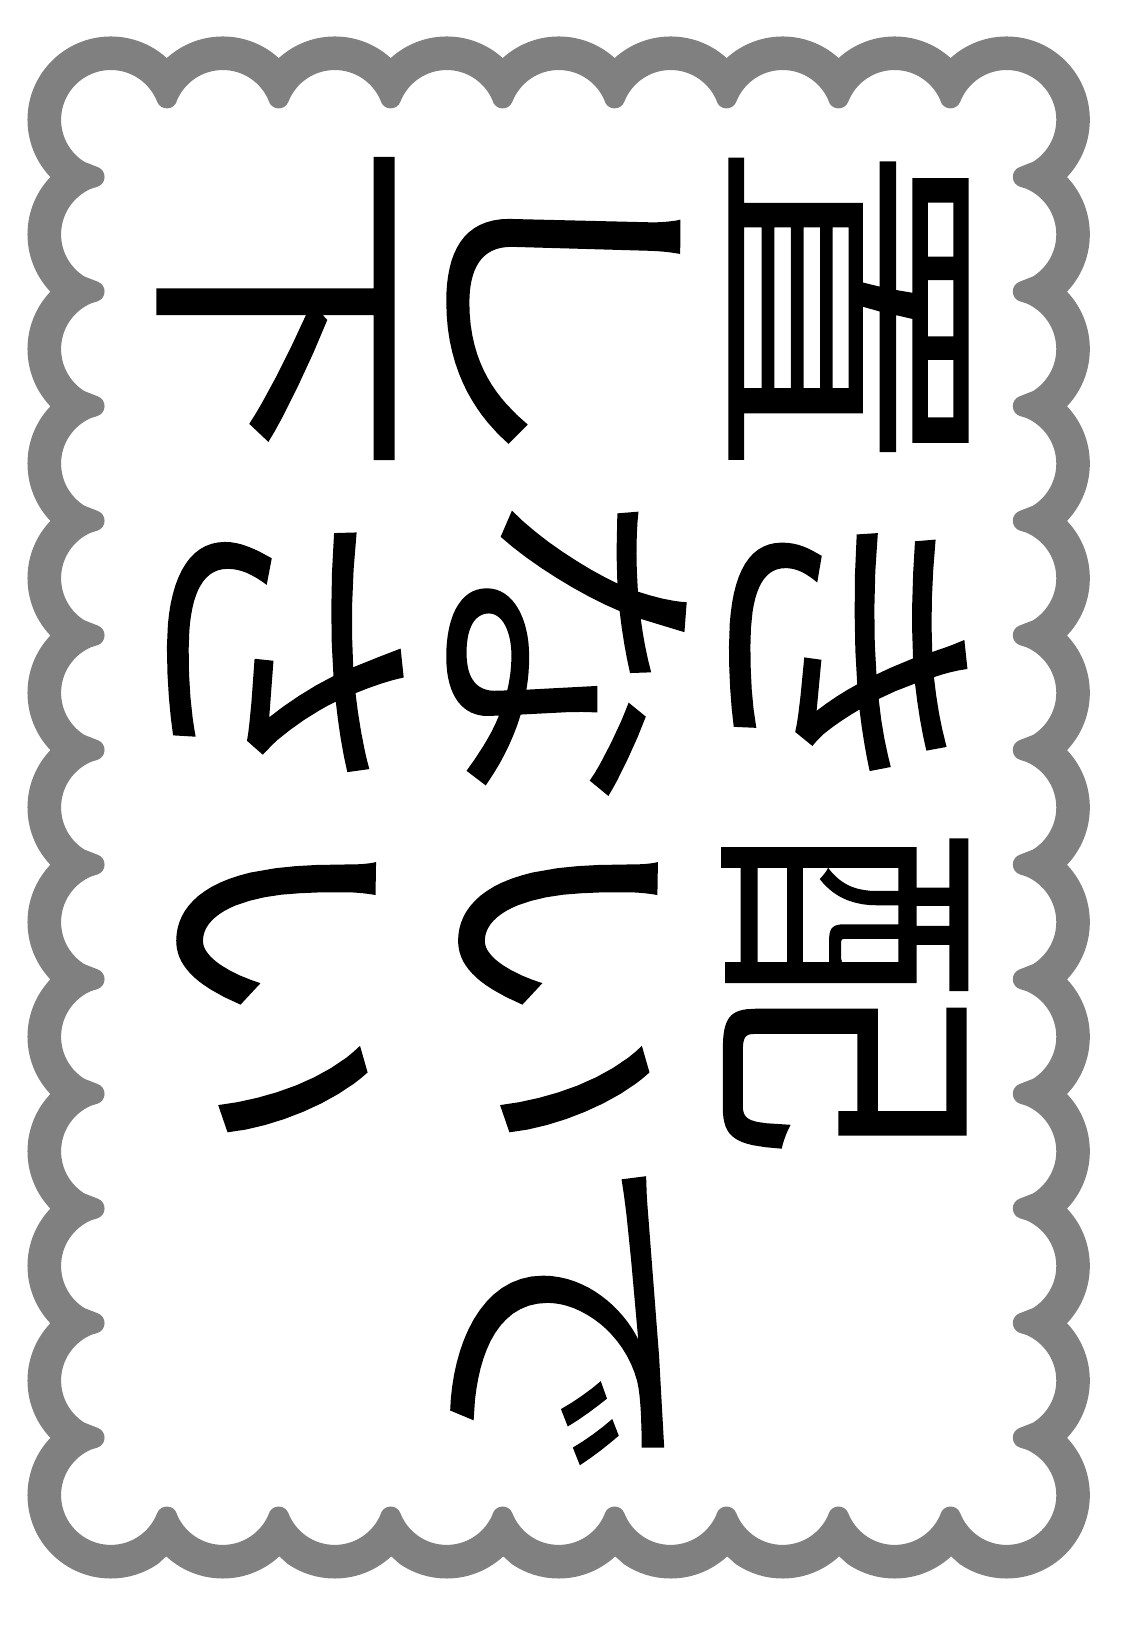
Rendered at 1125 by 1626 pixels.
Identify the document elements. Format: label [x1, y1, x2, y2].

text_box [35, 44, 1082, 1571]
